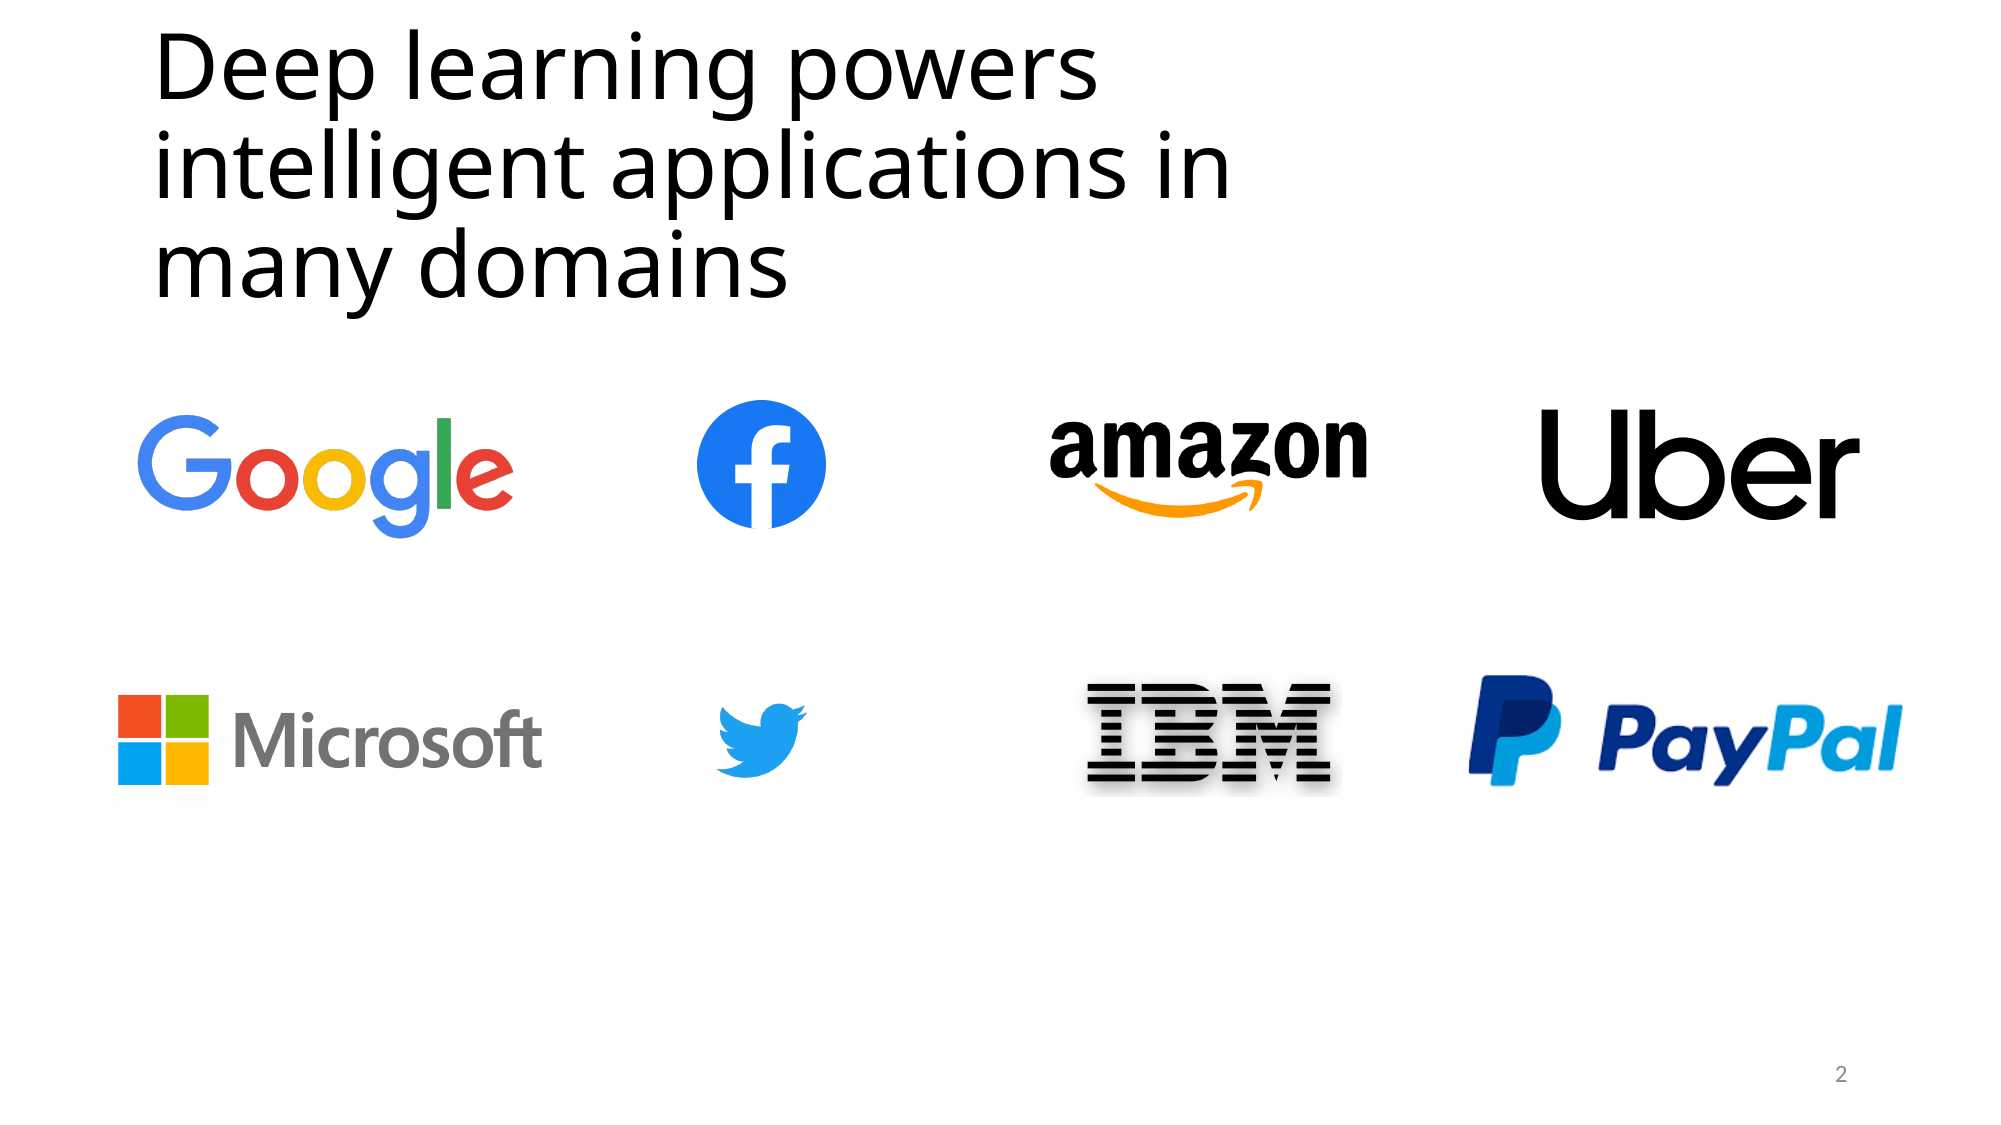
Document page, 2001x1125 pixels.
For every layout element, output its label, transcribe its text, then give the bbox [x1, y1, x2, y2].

picture [97, 676, 556, 805]
picture [1533, 401, 1863, 530]
picture [976, 399, 1440, 528]
title Deep learning powers intelligent applications in many domains [137, 59, 1413, 278]
slide_number 2 [1412, 1042, 1863, 1103]
picture [1073, 668, 1343, 797]
picture [1468, 666, 1903, 797]
picture [697, 400, 826, 529]
picture [137, 414, 516, 542]
picture [689, 668, 834, 813]
